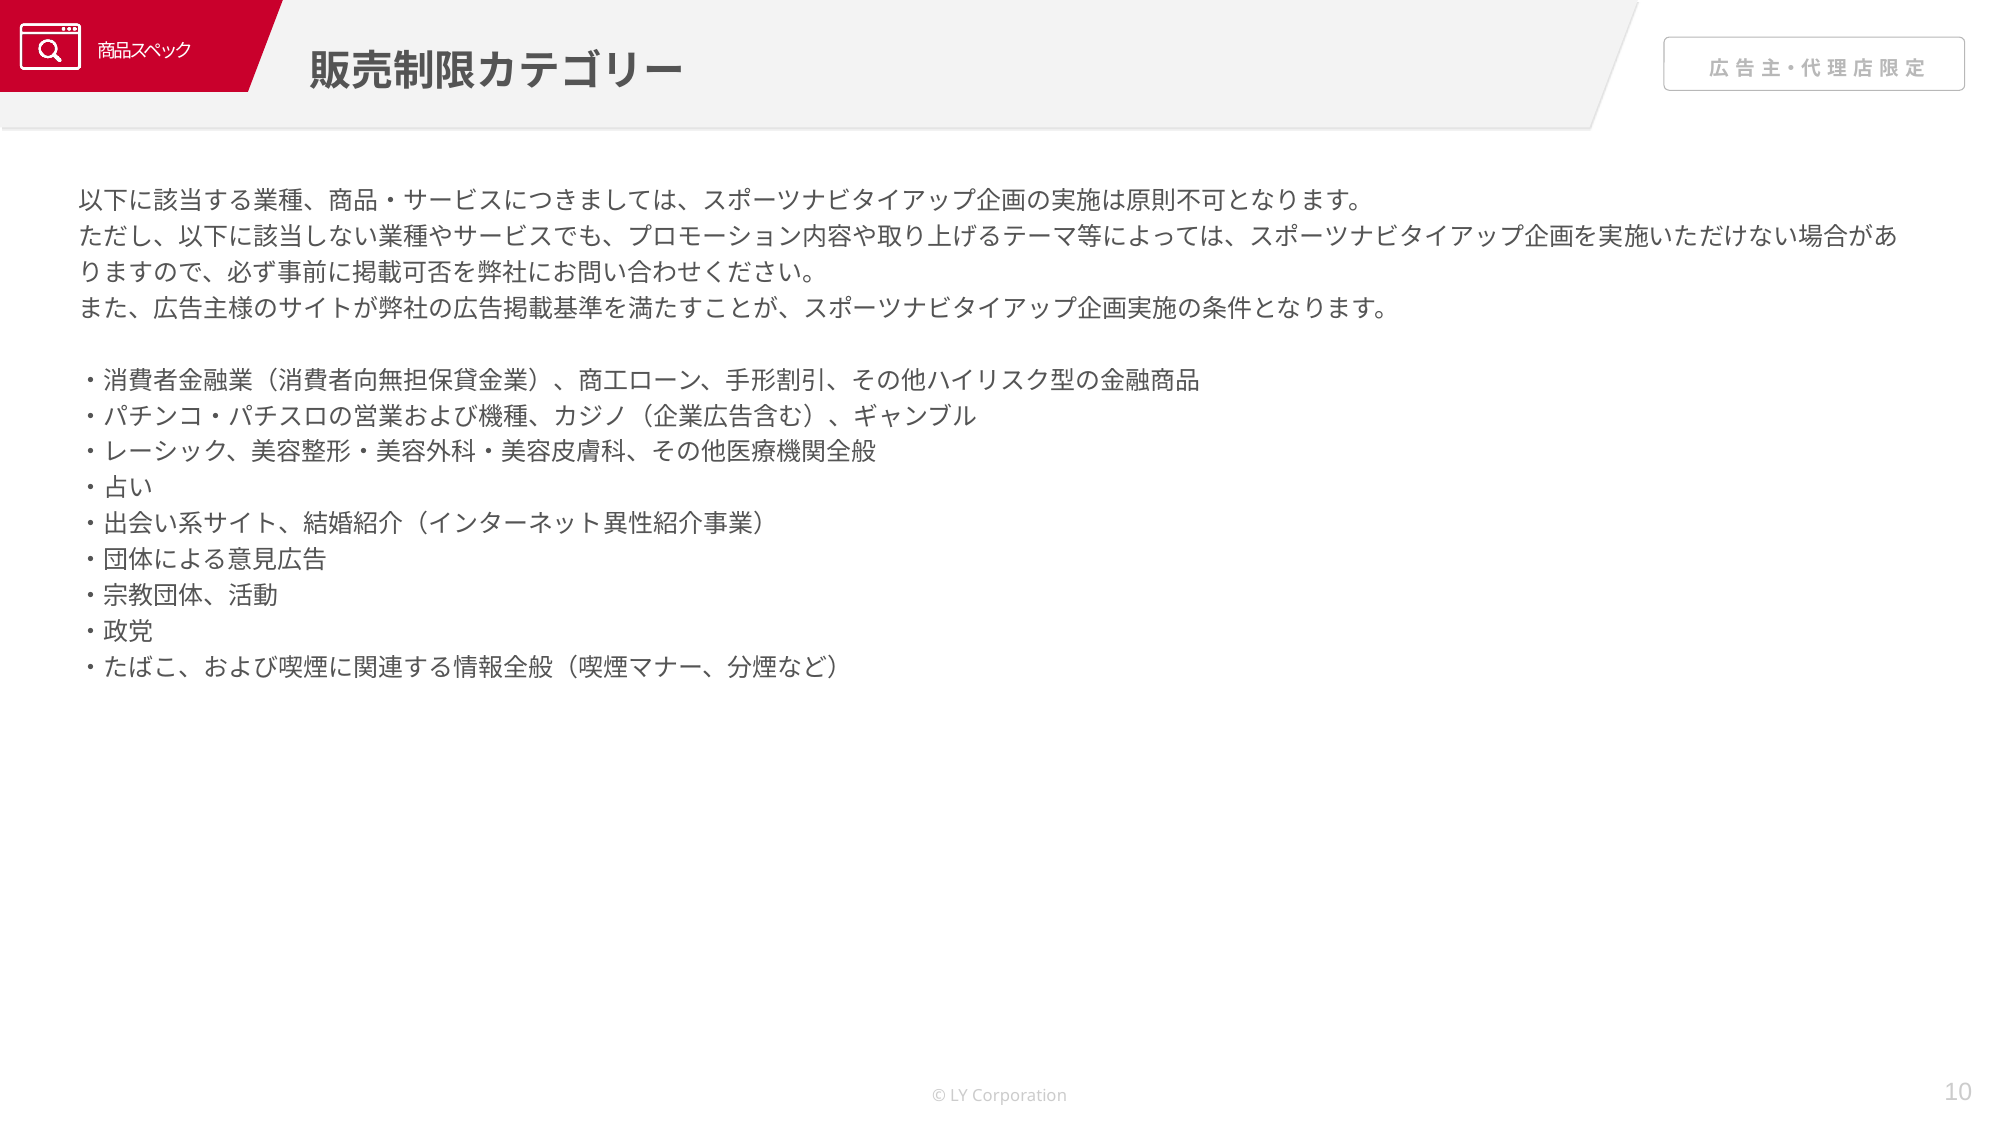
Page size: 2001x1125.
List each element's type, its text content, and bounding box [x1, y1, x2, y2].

picture [16, 12, 84, 80]
list 商品スペック [97, 13, 240, 81]
text_box 以下に該当する業種、商品・サービスにつきましては、スポーツナビタイアップ企画の実施は原則不可となります。 ただし、以下に該当しない業種やサービスでも、プロモーション内容や取り上げるテーマ等によっては、スポーツナビタイアップ企画を実施いただけない場合がありますので、必ず事前に掲載可否を弊社にお問い合わせください。 また、広告主様のサイトが弊社の広告掲載基準を満たすことが、スポーツナビタイアップ企画実施の条件となります。 ・消費者金融業（消費者向無担保貸金業）、商工ローン、手形割引、その他ハイリスク型の金融商品 ・パチンコ・パチスロの営業および機種、カジノ（企業広告含む）、ギャンブル ・レーシック、美容整形・美容外科・美容皮膚科、その他医療機関全般 ・占い ・出会い系サイト、結婚紹介（インターネット異性紹介事業） ・団体による意見広告 ・宗教団体、活動 ・政党 ・たばこ、および喫煙に関連する情報全般（喫煙マナー、分煙など） [78, 178, 1922, 682]
list 販売制限カテゴリー [309, 41, 1645, 97]
